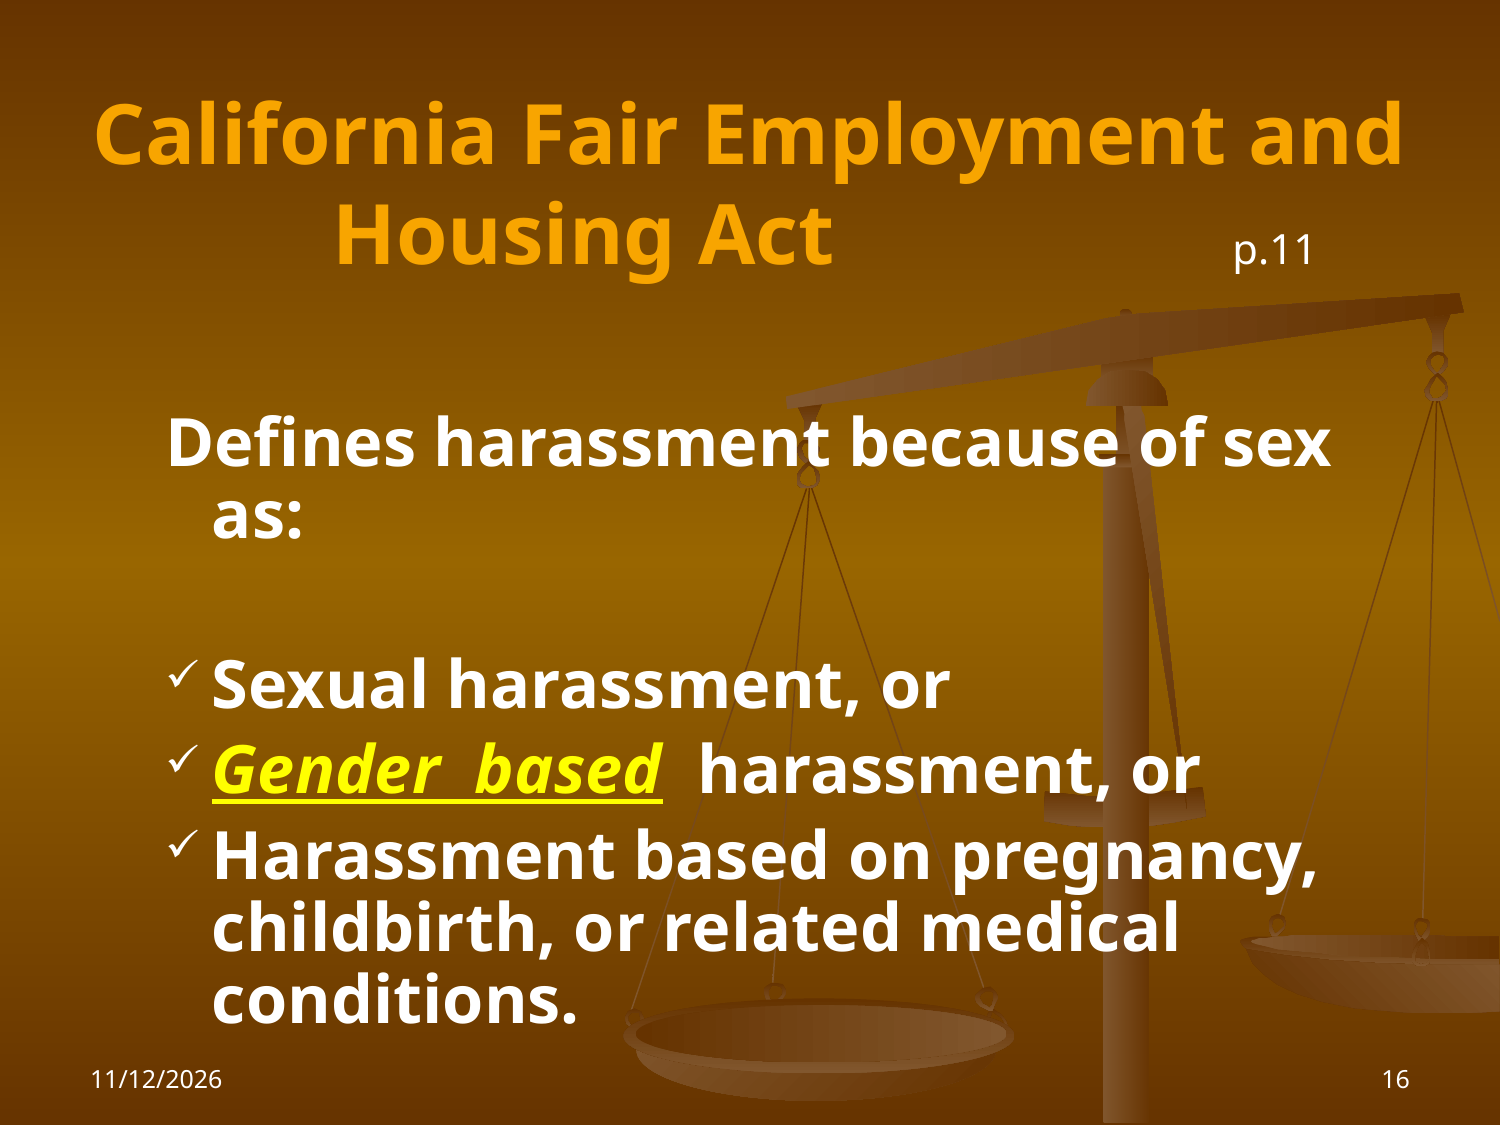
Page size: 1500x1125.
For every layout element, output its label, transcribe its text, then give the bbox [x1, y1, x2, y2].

list Defines harassment because of sex as: Sexual harassment, or Gender based harassment, or Harassment based on pregnancy, childbirth, or related medical conditions. [74, 324, 1451, 1006]
slide_number 16 [1074, 1029, 1426, 1106]
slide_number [74, 1029, 426, 1106]
title California Fair Employment and Housing Act p.11 [74, 87, 1426, 276]
